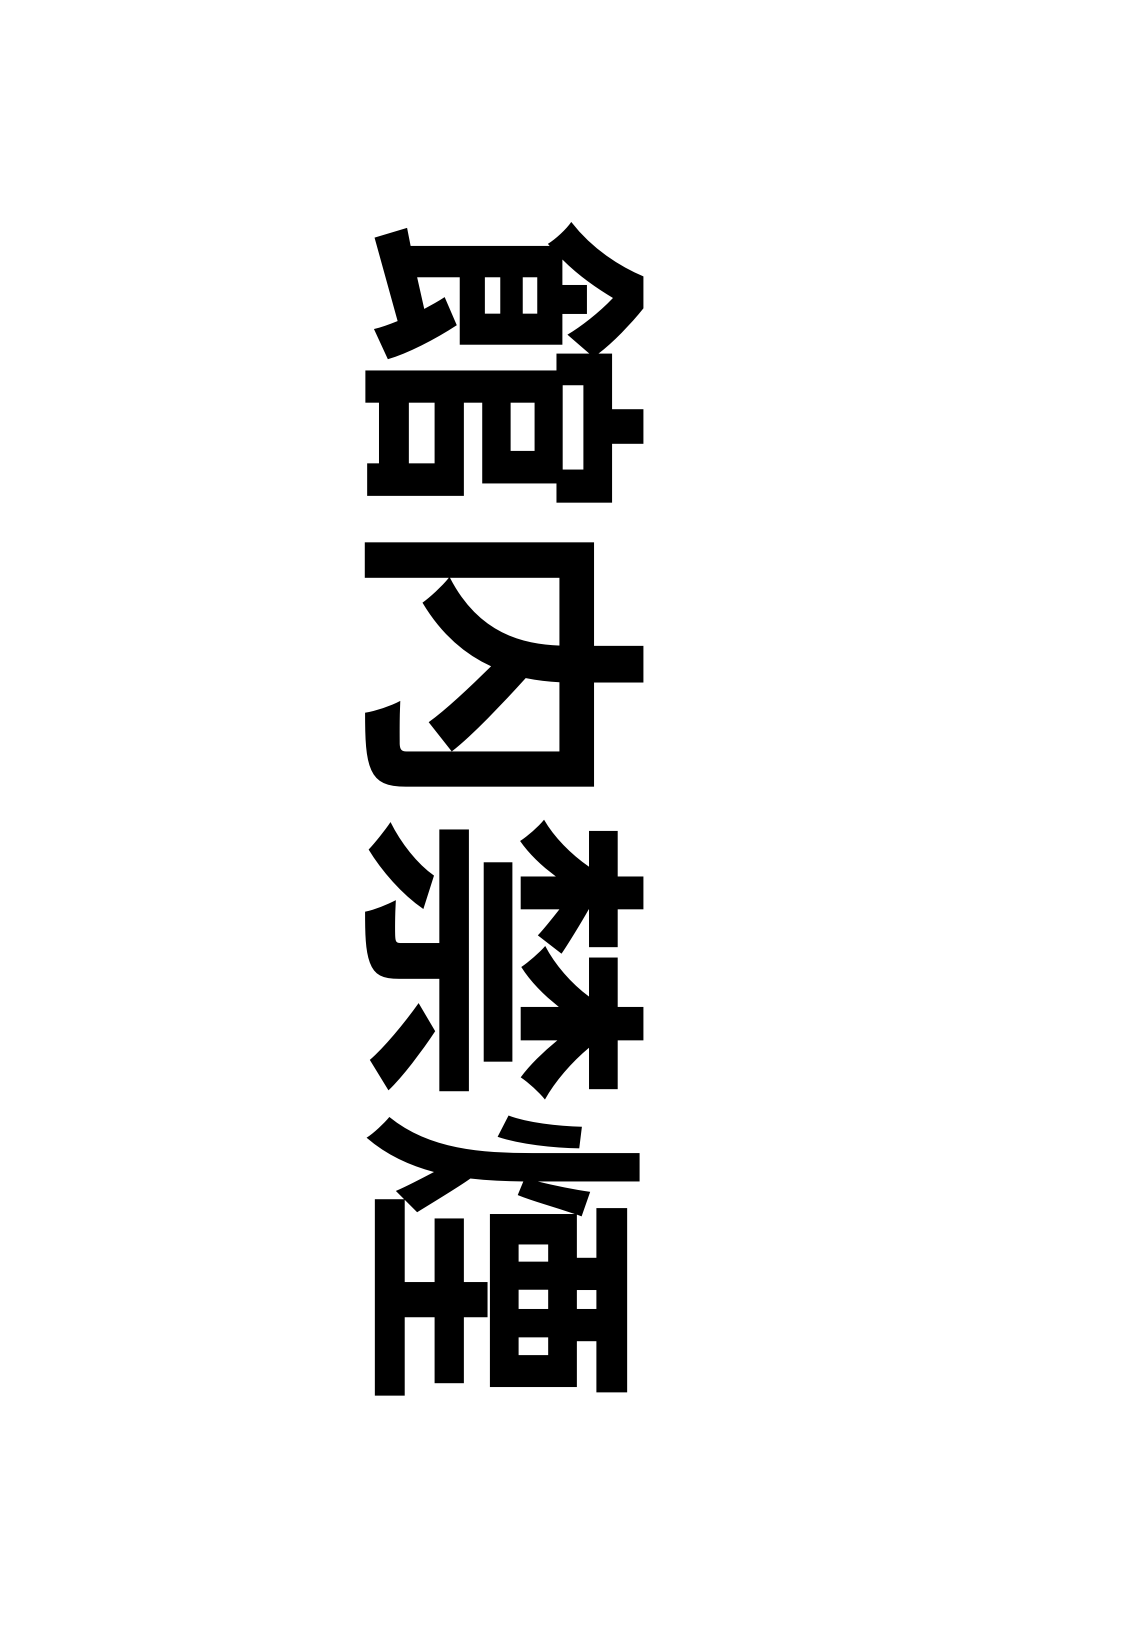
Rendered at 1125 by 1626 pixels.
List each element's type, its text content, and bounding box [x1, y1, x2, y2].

text_box 館内禁煙 [326, 0, 715, 1625]
